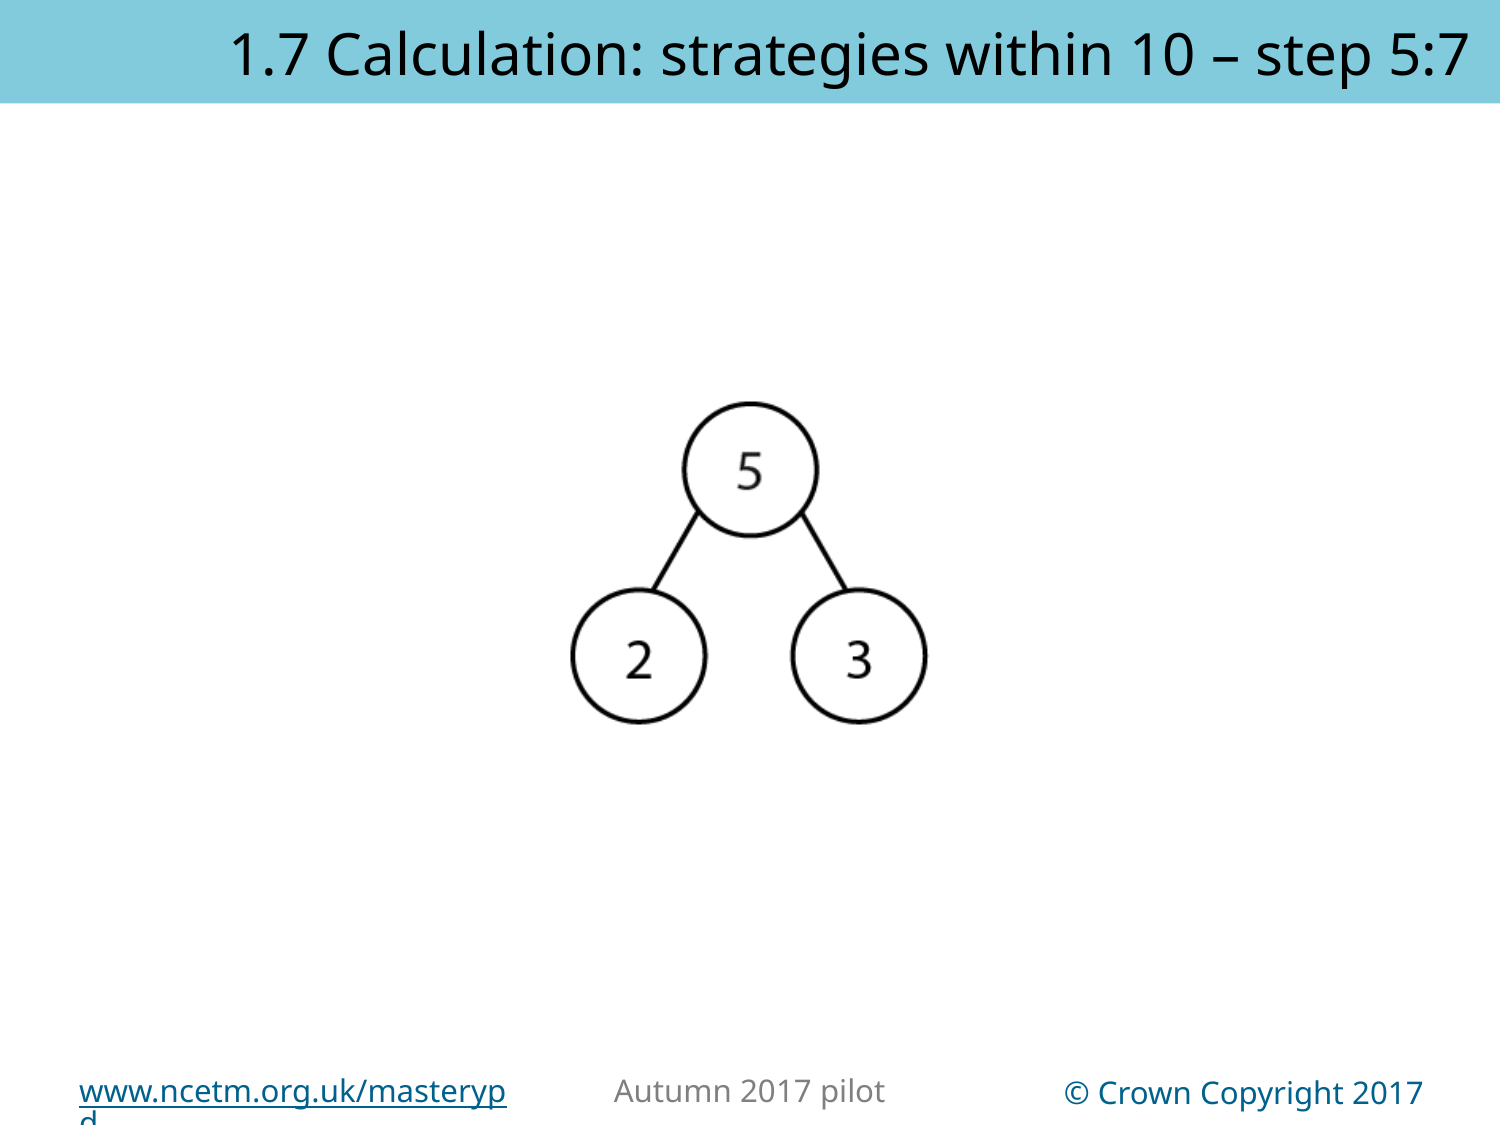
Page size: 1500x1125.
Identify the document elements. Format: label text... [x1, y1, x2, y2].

list 1.7 Calculation: strategies within 10 – step 5:7 [0, 0, 1500, 104]
picture [566, 385, 934, 740]
